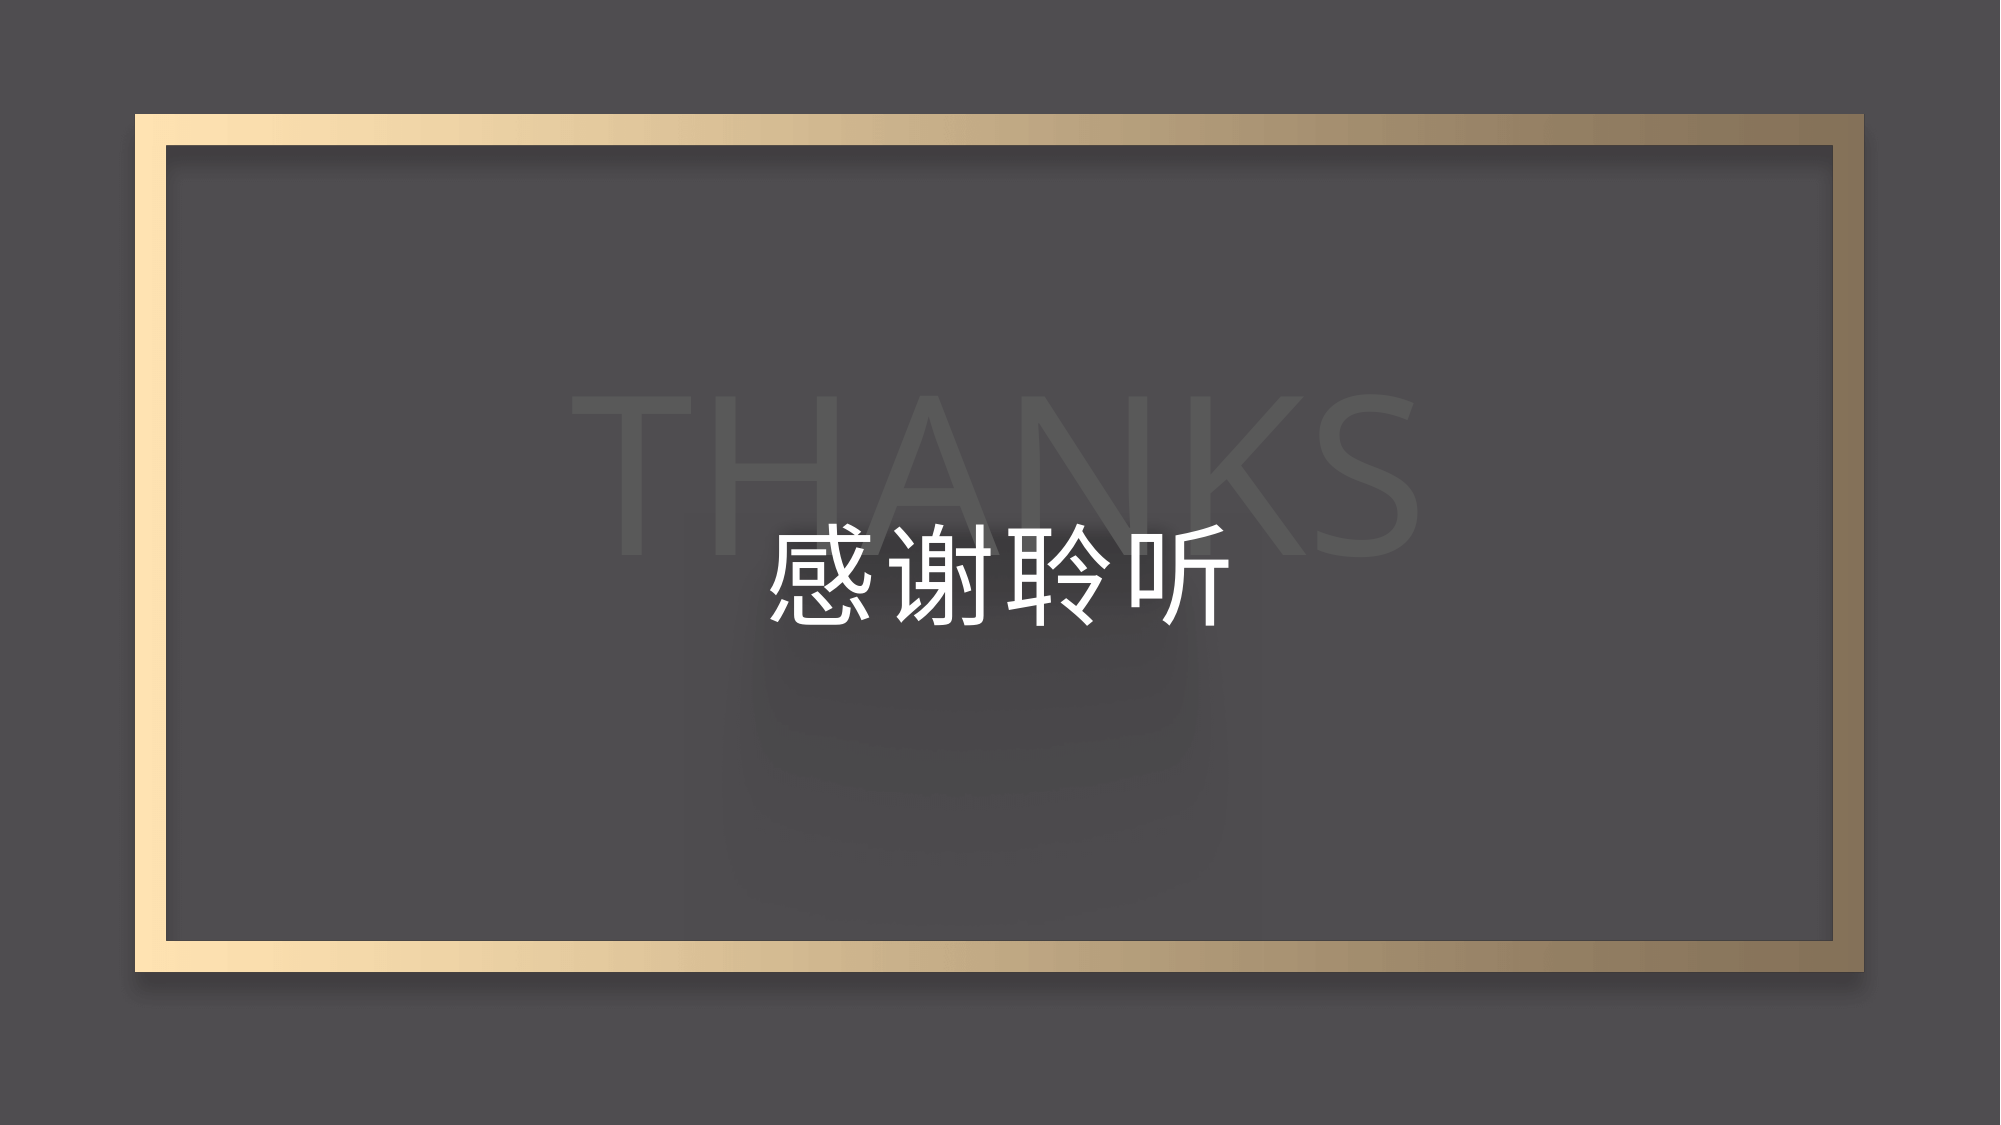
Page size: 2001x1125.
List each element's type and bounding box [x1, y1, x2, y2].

picture [117, 114, 1883, 1011]
